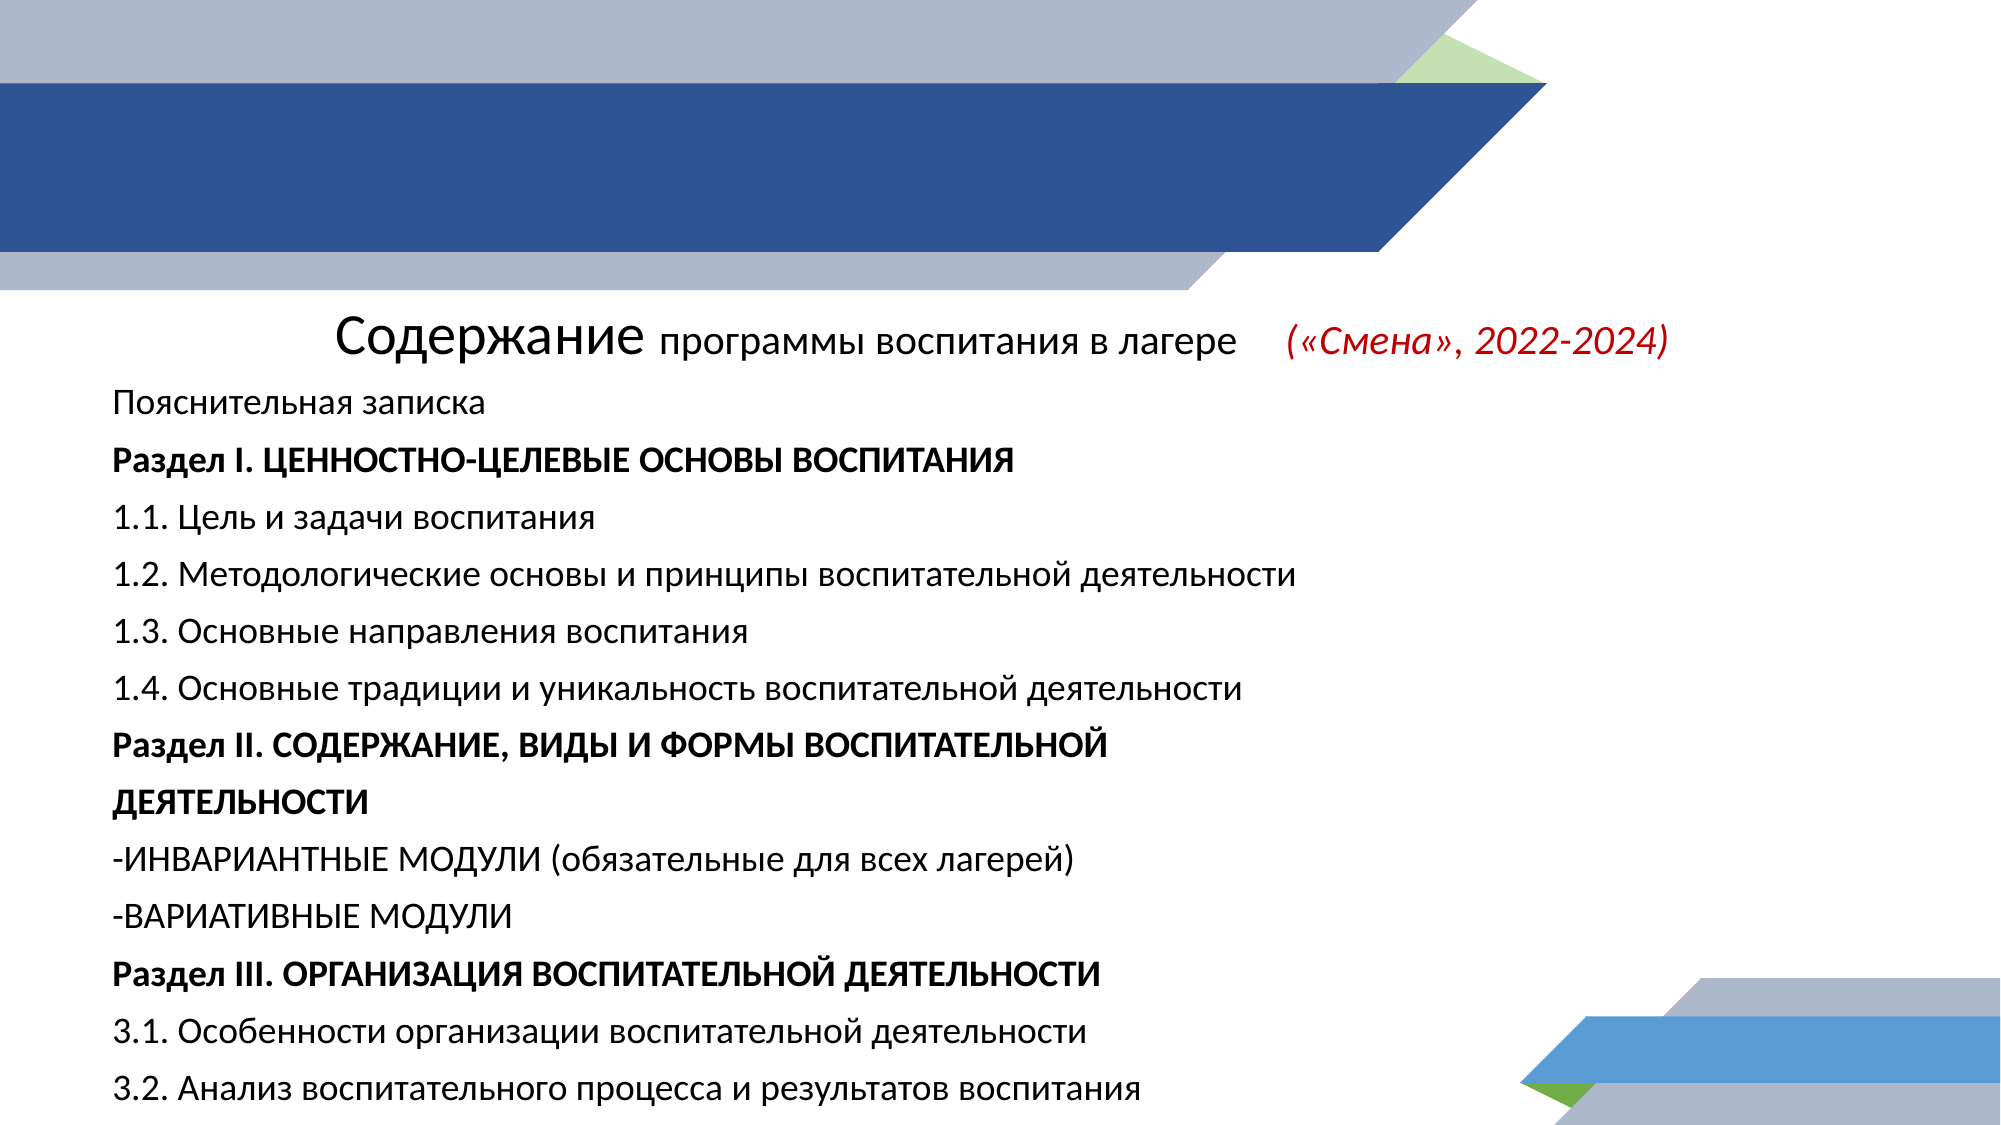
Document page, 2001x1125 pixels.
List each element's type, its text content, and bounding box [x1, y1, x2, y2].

list Содержание программы воспитания в лагере («Смена», 2022-2024) Пояснительная записка Раздел I. ЦЕННОСТНО-ЦЕЛЕВЫЕ ОСНОВЫ ВОСПИТАНИЯ 1.1. Цель и задачи воспитания 1.2. Методологические основы и принципы воспитательной деятельности 1.3. Основные направления воспитания 1.4. Основные традиции и уникальность воспитательной деятельности Раздел II. СОДЕРЖАНИЕ, ВИДЫ И ФОРМЫ ВОСПИТАТЕЛЬНОЙ ДЕЯТЕЛЬНОСТИ -ИНВАРИАНТНЫЕ МОДУЛИ (обязательные для всех лагерей) -ВАРИАТИВНЫЕ МОДУЛИ Раздел III. ОРГАНИЗАЦИЯ ВОСПИТАТЕЛЬНОЙ ДЕЯТЕЛЬНОСТИ 3.1. Особенности организации воспитательной деятельности 3.2. Анализ воспитательного процесса и результатов воспитания [75, 231, 1909, 1109]
